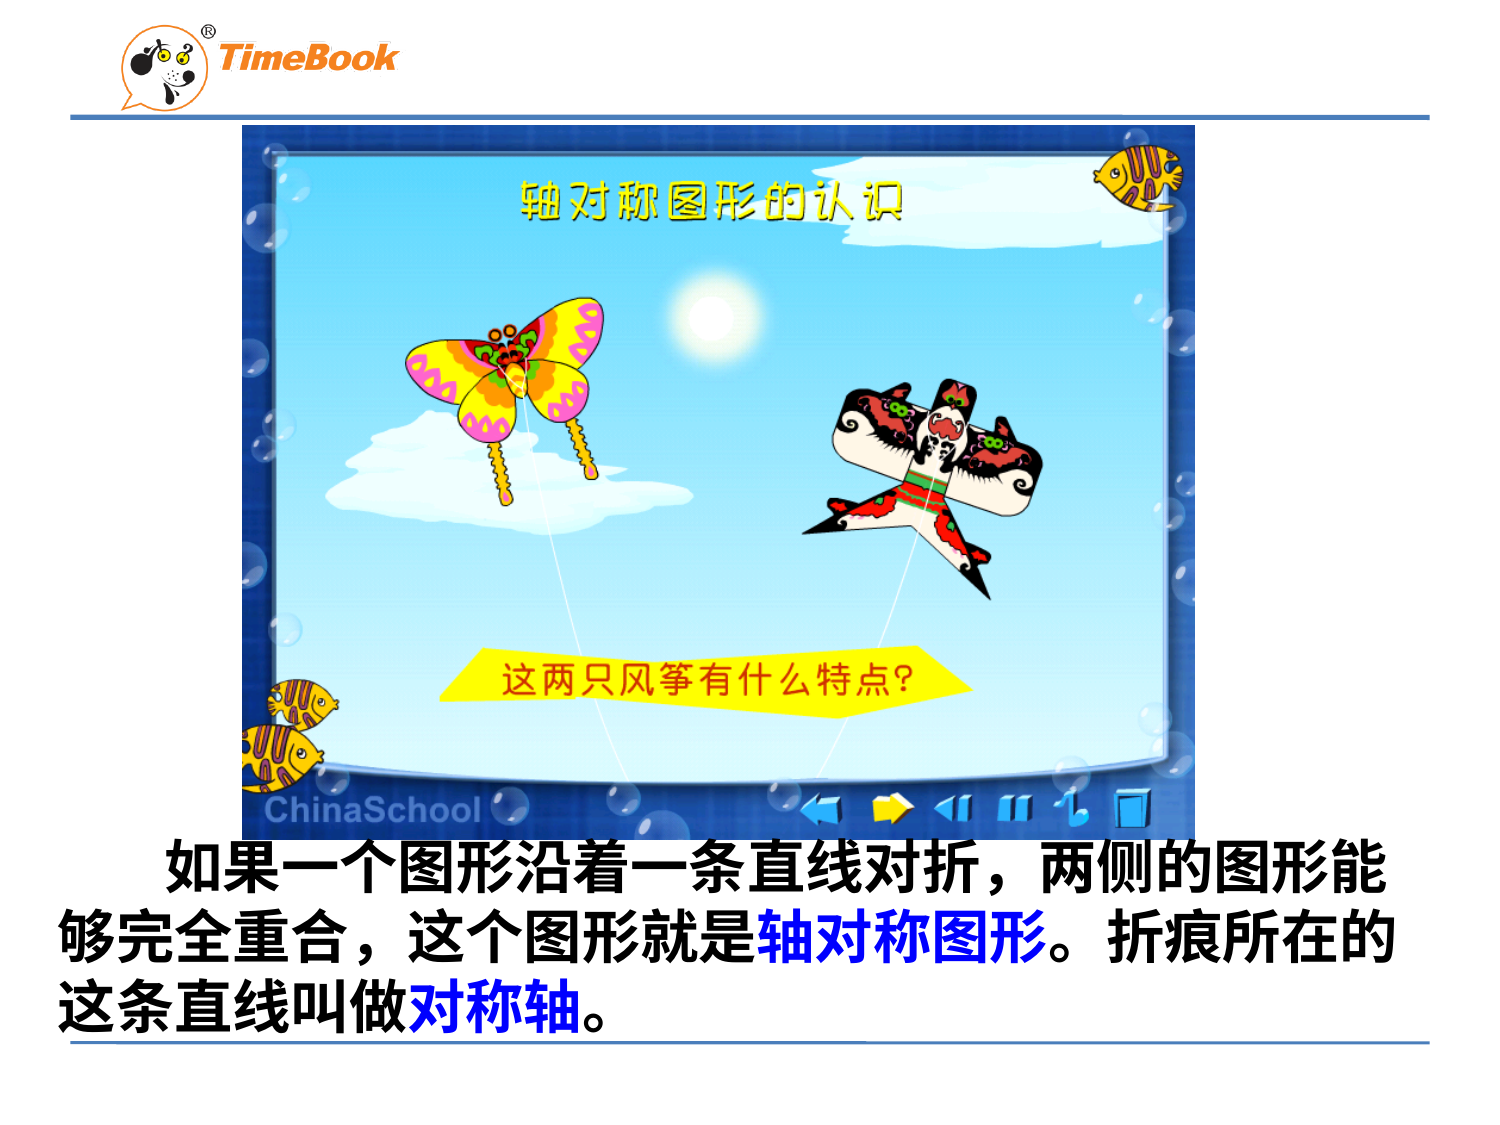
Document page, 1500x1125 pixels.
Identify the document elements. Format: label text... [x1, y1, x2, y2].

picture [241, 125, 1195, 841]
text_box 如果一个图形沿着一条直线对折，两侧的图形能够完全重合，这个图形就是轴对称图形。折痕所在的这条直线叫做对称轴。 [43, 822, 1442, 1048]
picture [118, 22, 408, 113]
